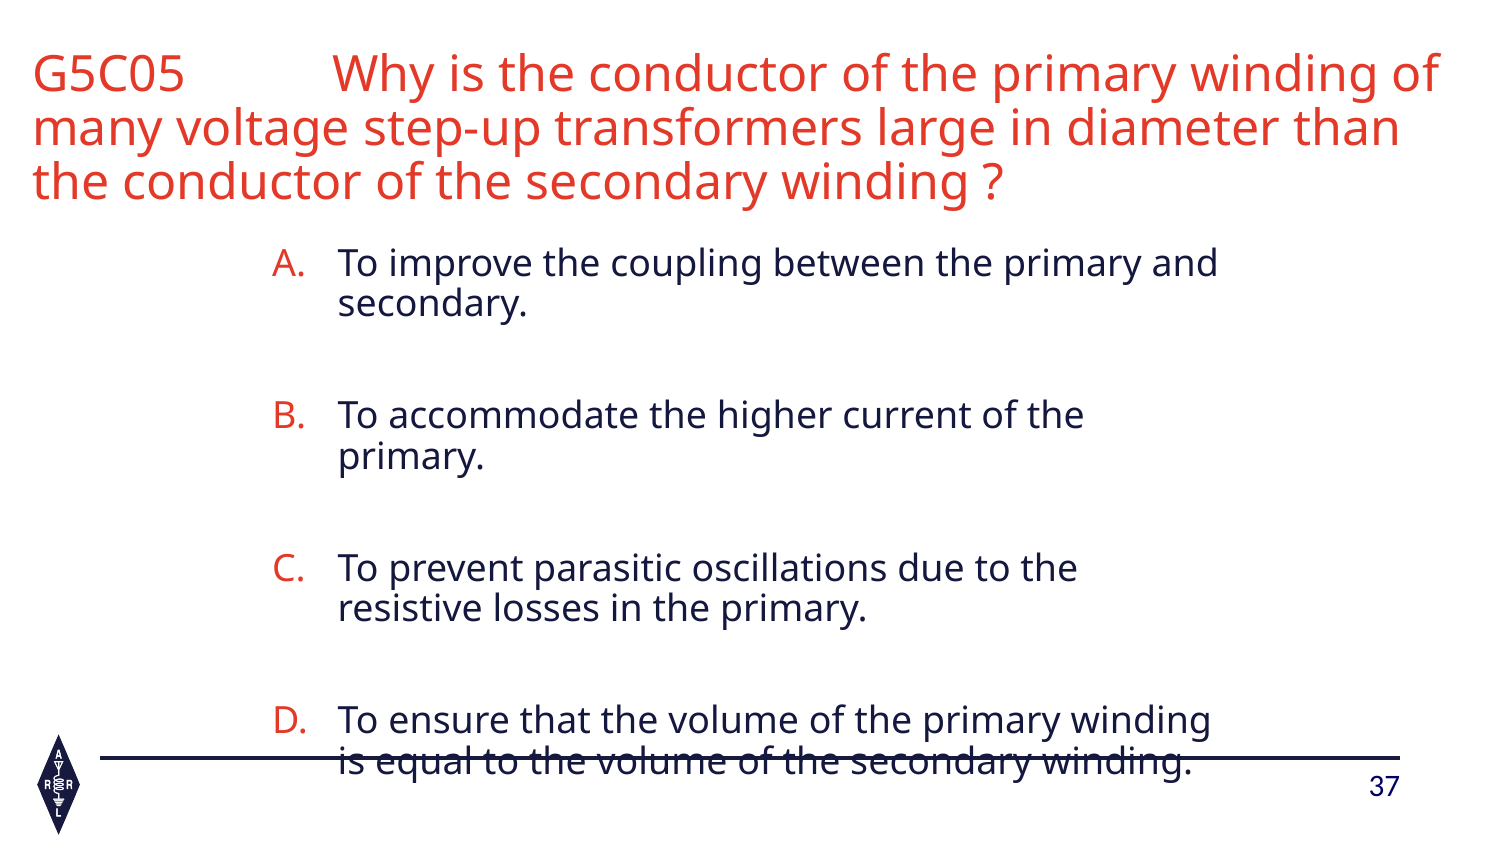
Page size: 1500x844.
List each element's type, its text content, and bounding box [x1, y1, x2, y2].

picture [37, 734, 80, 835]
slide_number 37 [1302, 761, 1400, 807]
list To improve the coupling between the primary and secondary. To accommodate the higher current of the primary. To prevent parasitic oscillations due to the resistive losses in the primary. To ensure that the volume of the primary winding is equal to the volume of the secondary winding. [272, 237, 1228, 844]
title G5C05 Why is the conductor of the primary winding of many voltage step-up transformers large in diameter than the conductor of the secondary winding ? [32, 42, 1468, 219]
